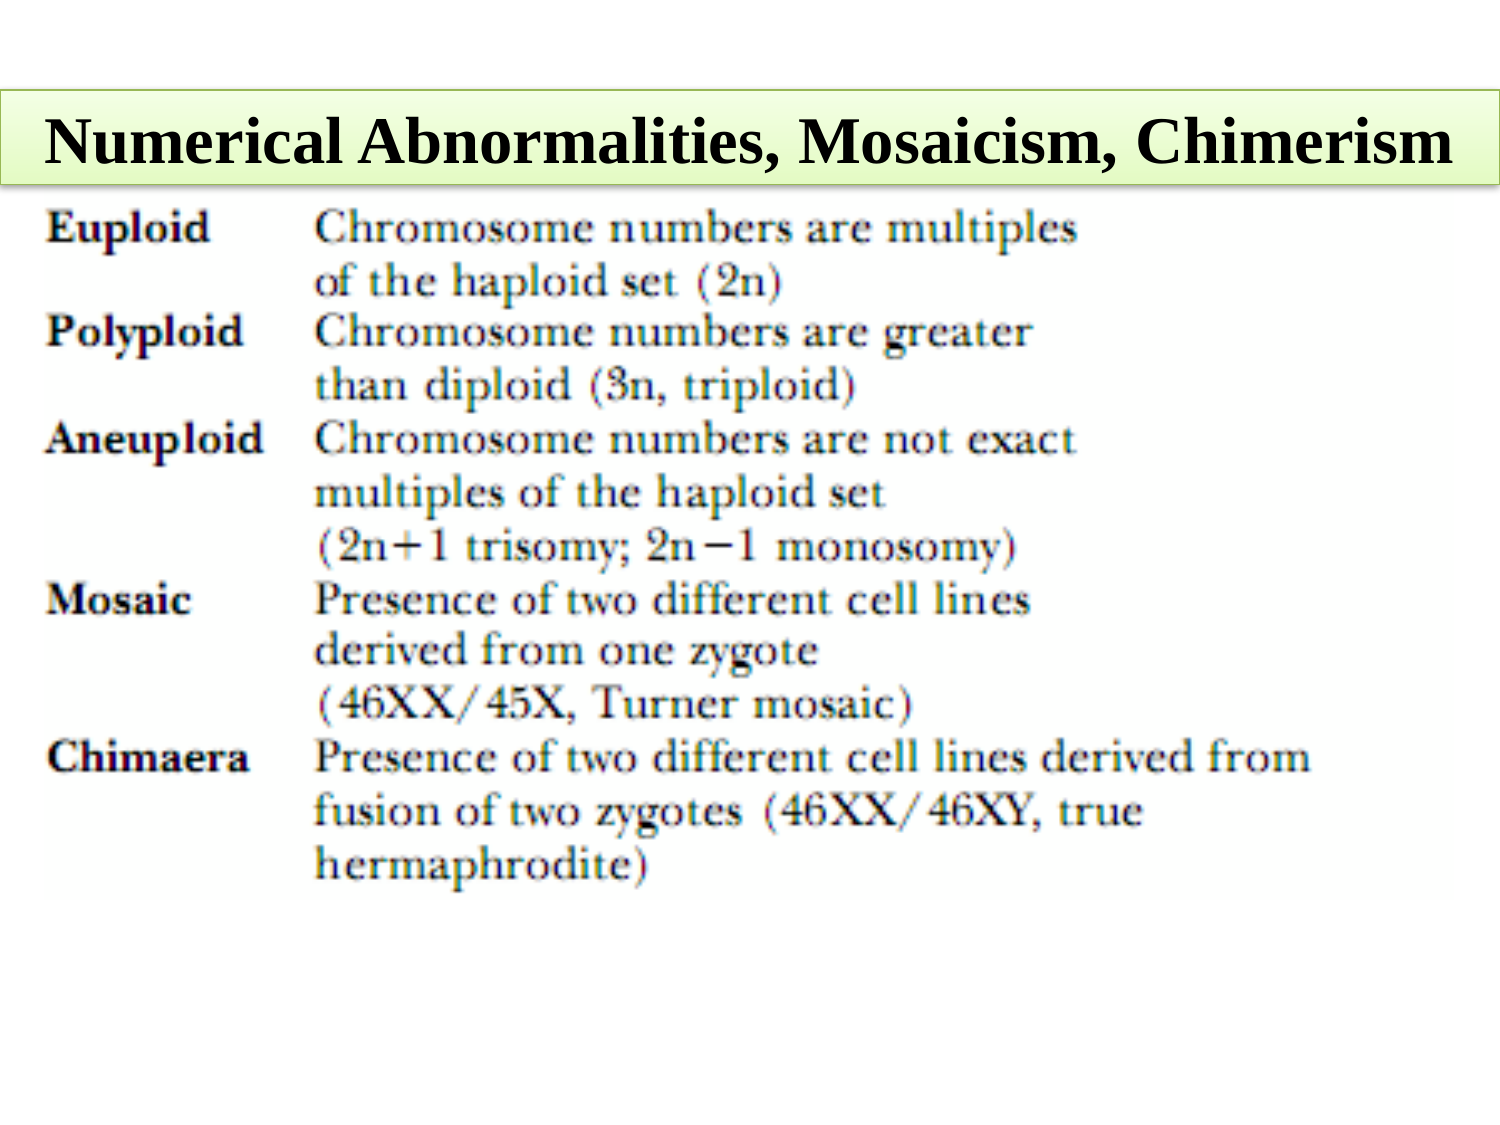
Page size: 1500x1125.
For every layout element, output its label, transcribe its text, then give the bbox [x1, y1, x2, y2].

text_box Numerical Abnormalities, Mosaicism, Chimerism [0, 89, 1500, 166]
picture [0, 166, 1500, 901]
